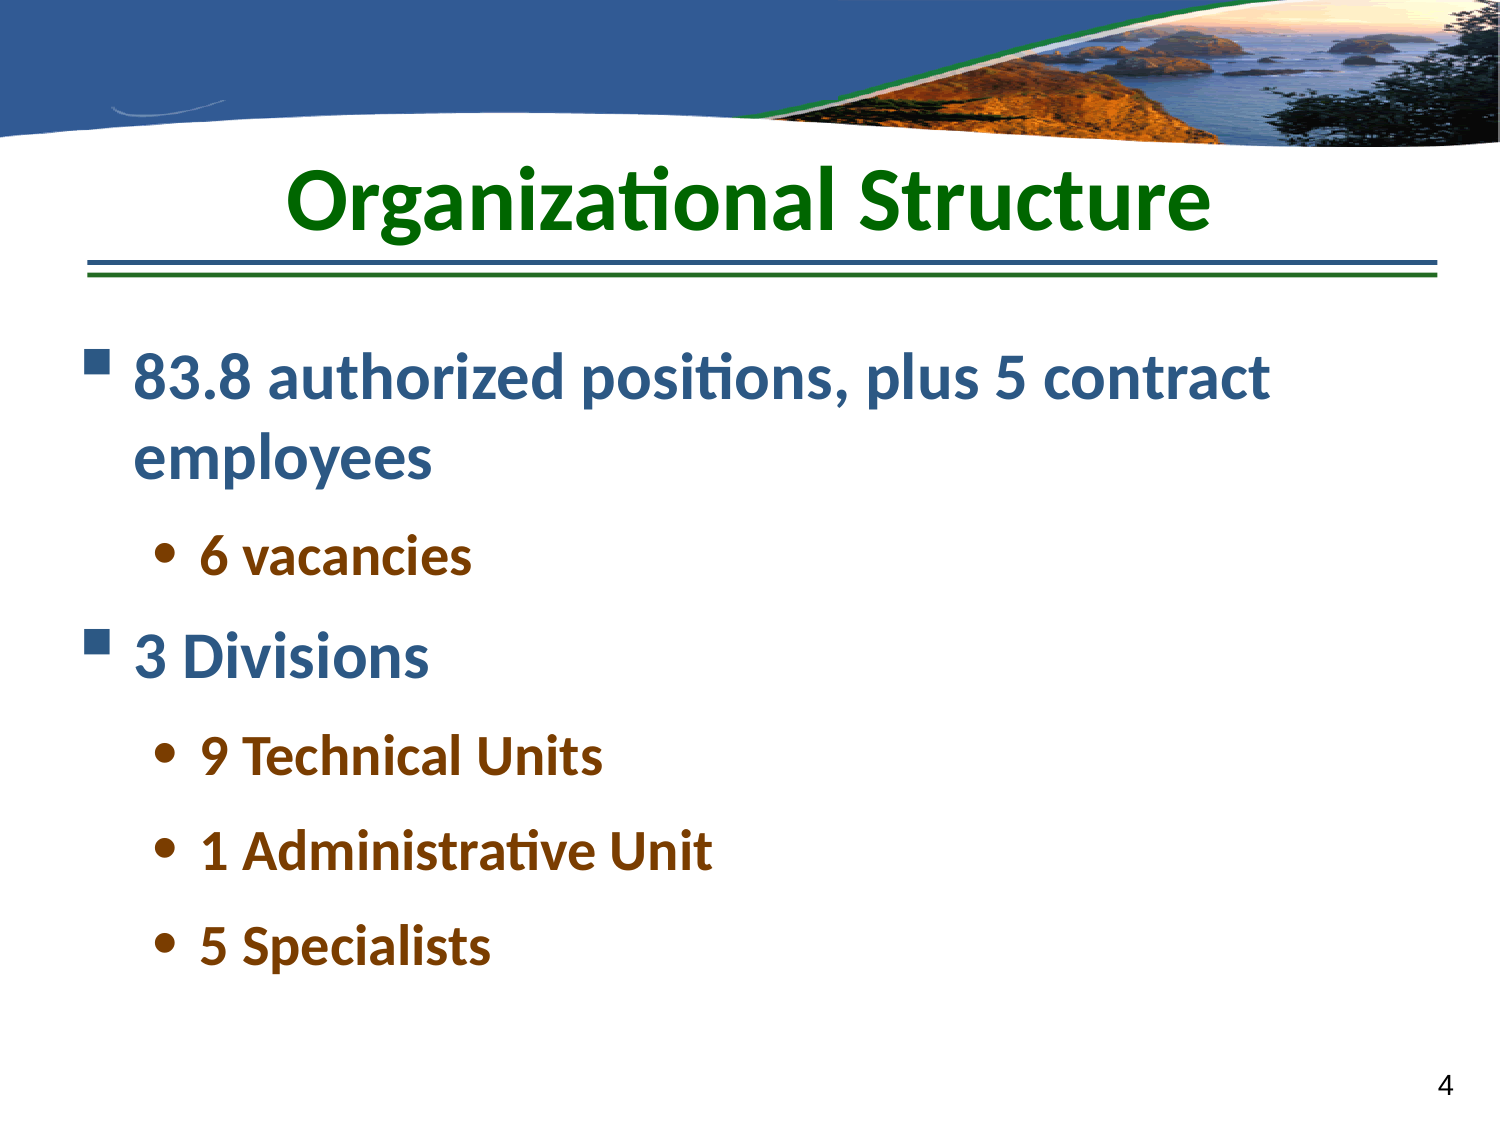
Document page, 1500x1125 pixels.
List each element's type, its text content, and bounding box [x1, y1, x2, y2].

title Organizational Structure [75, 137, 1425, 250]
text_box 4 [1423, 1058, 1486, 1125]
picture [0, 0, 1500, 147]
list 83.8 authorized positions, plus 5 contract employees 6 vacancies 3 Divisions 9 Technical Units 1 Administrative Unit 5 Specialists [62, 324, 1463, 1038]
